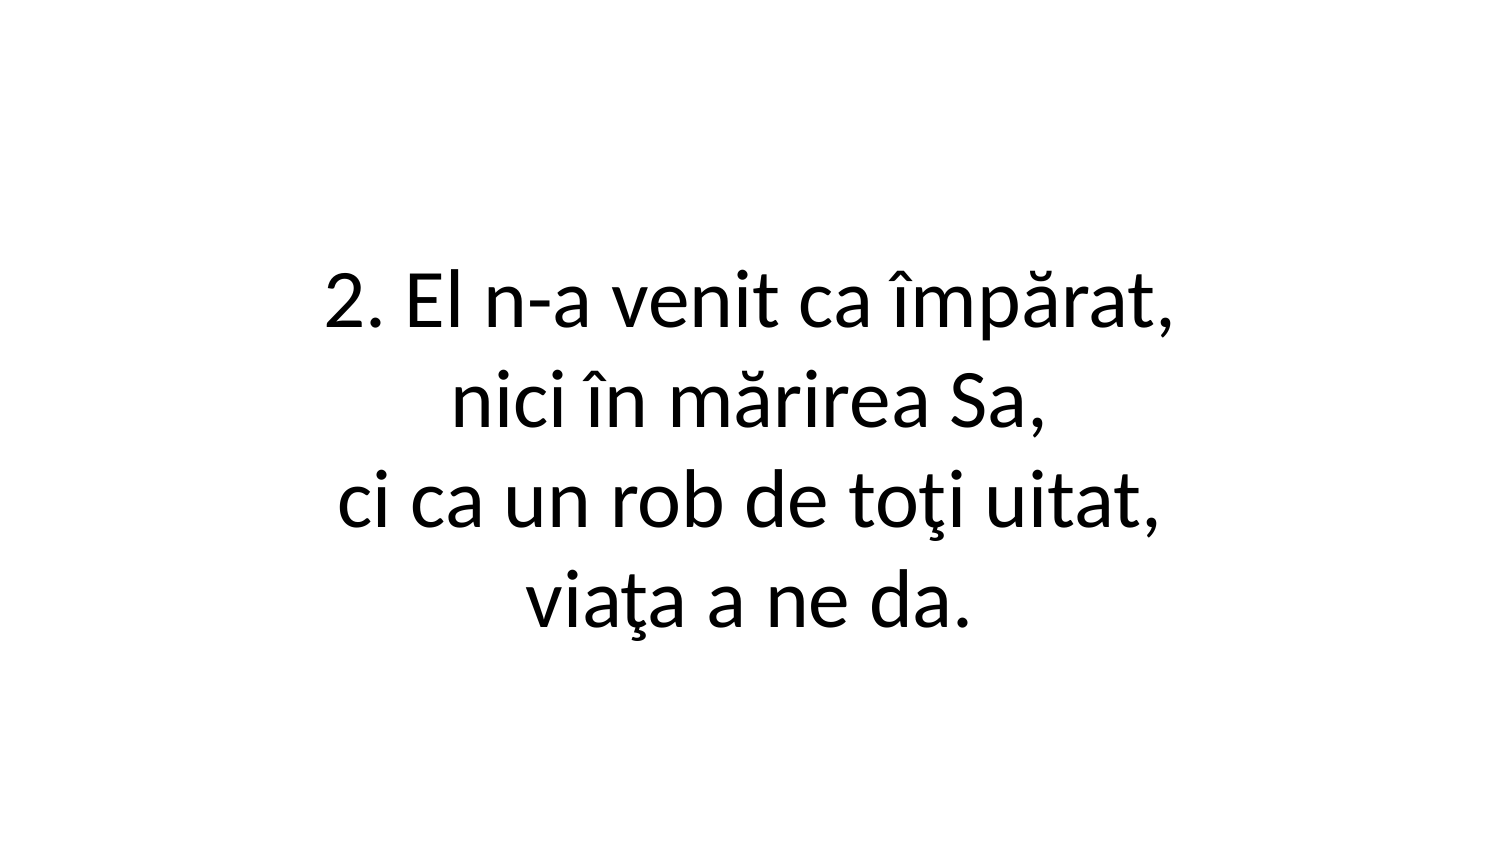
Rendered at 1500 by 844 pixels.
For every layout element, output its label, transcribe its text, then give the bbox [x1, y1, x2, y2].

text_box 2. El n-a venit ca împărat, nici în mărirea Sa, ci ca un rob de toţi uitat, viaţa a ne da. [308, 192, 1192, 652]
